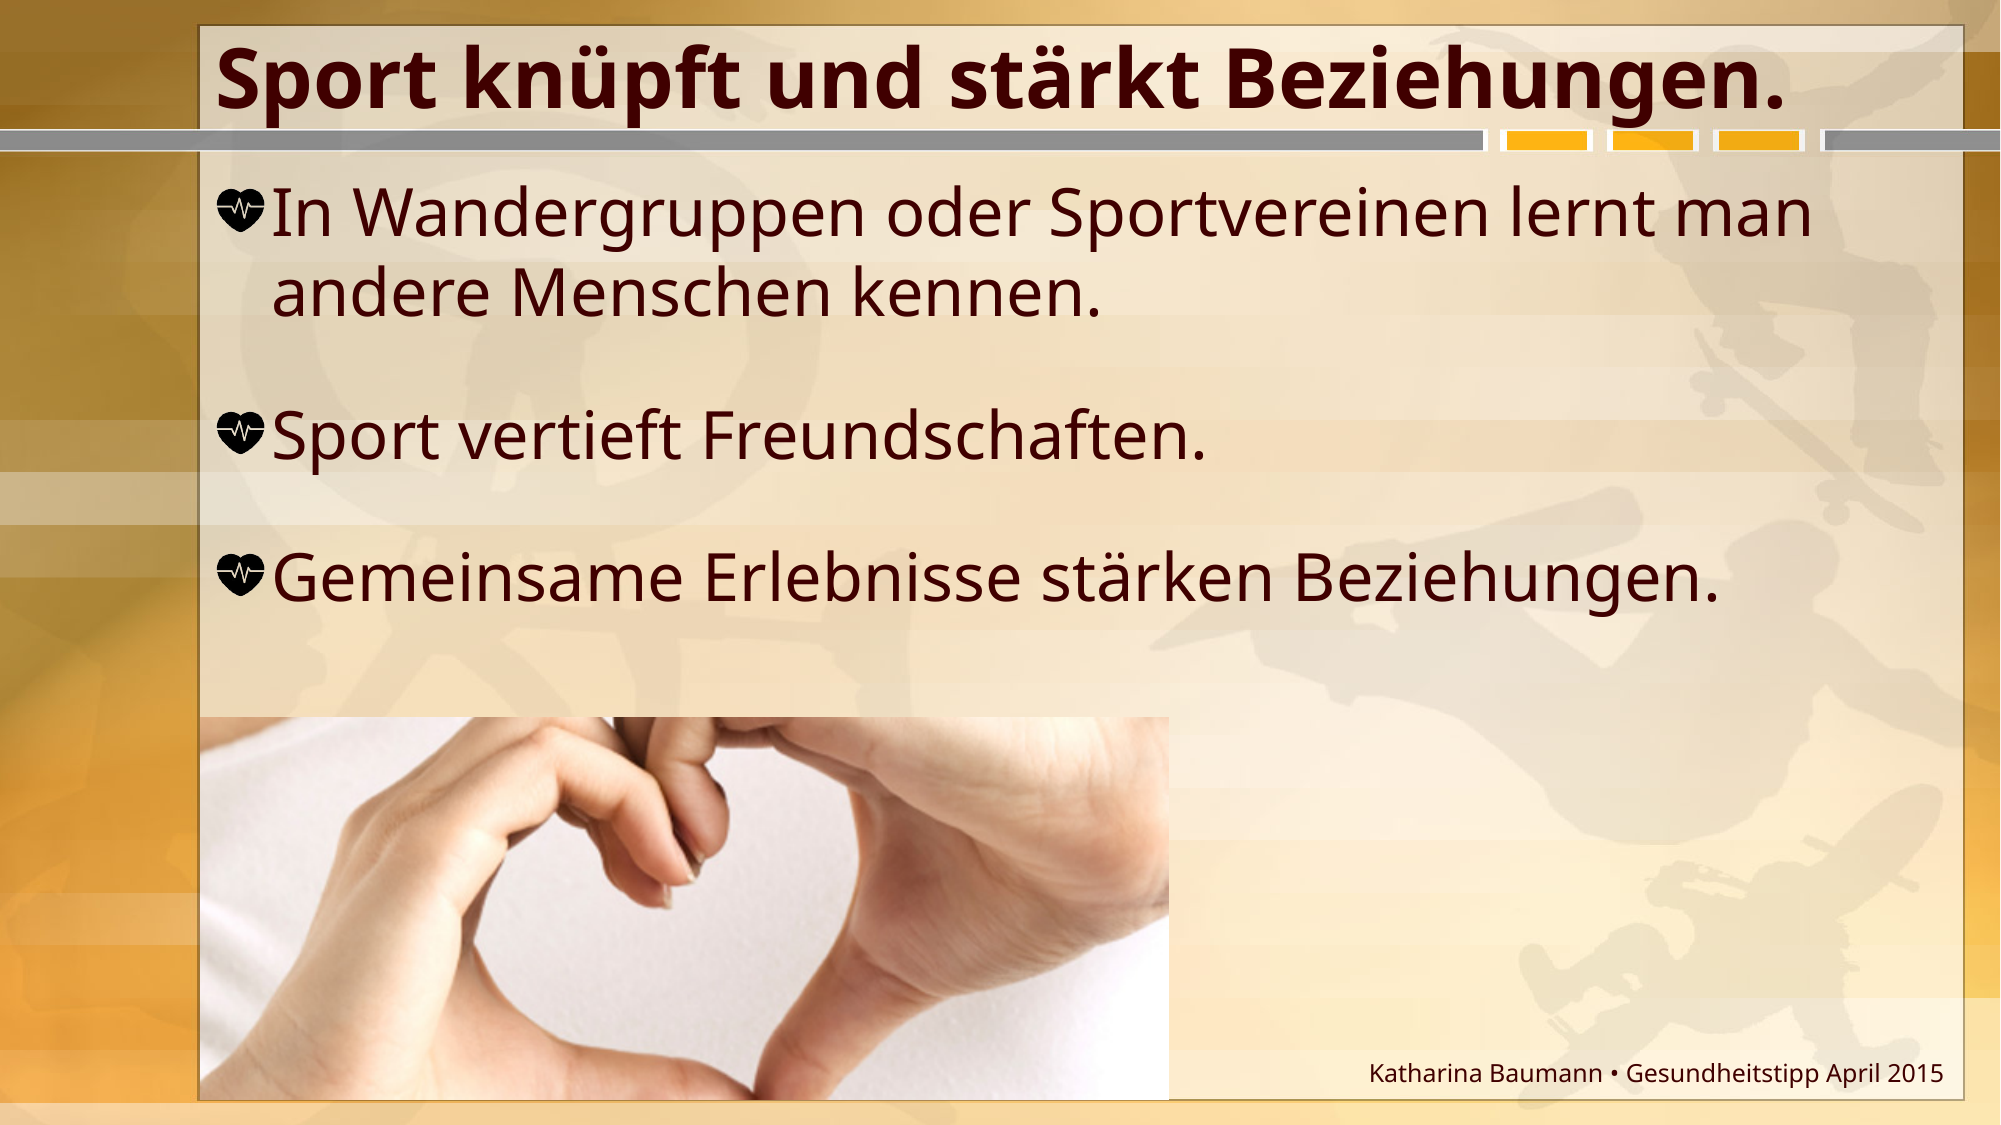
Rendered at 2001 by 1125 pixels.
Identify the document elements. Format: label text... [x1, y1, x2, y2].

picture [0, 0, 2001, 1125]
title Sport knüpft und stärkt Beziehungen. [200, 0, 1950, 150]
footer Katharina Baumann • Gesundheitstipp April 2015 [1326, 1050, 1961, 1100]
list In Wandergruppen oder Sportvereinen lernt man andere Menschen kennen. Sport vertieft Freundschaften. Gemeinsame Erlebnisse stärken Beziehungen. [200, 162, 1950, 1050]
